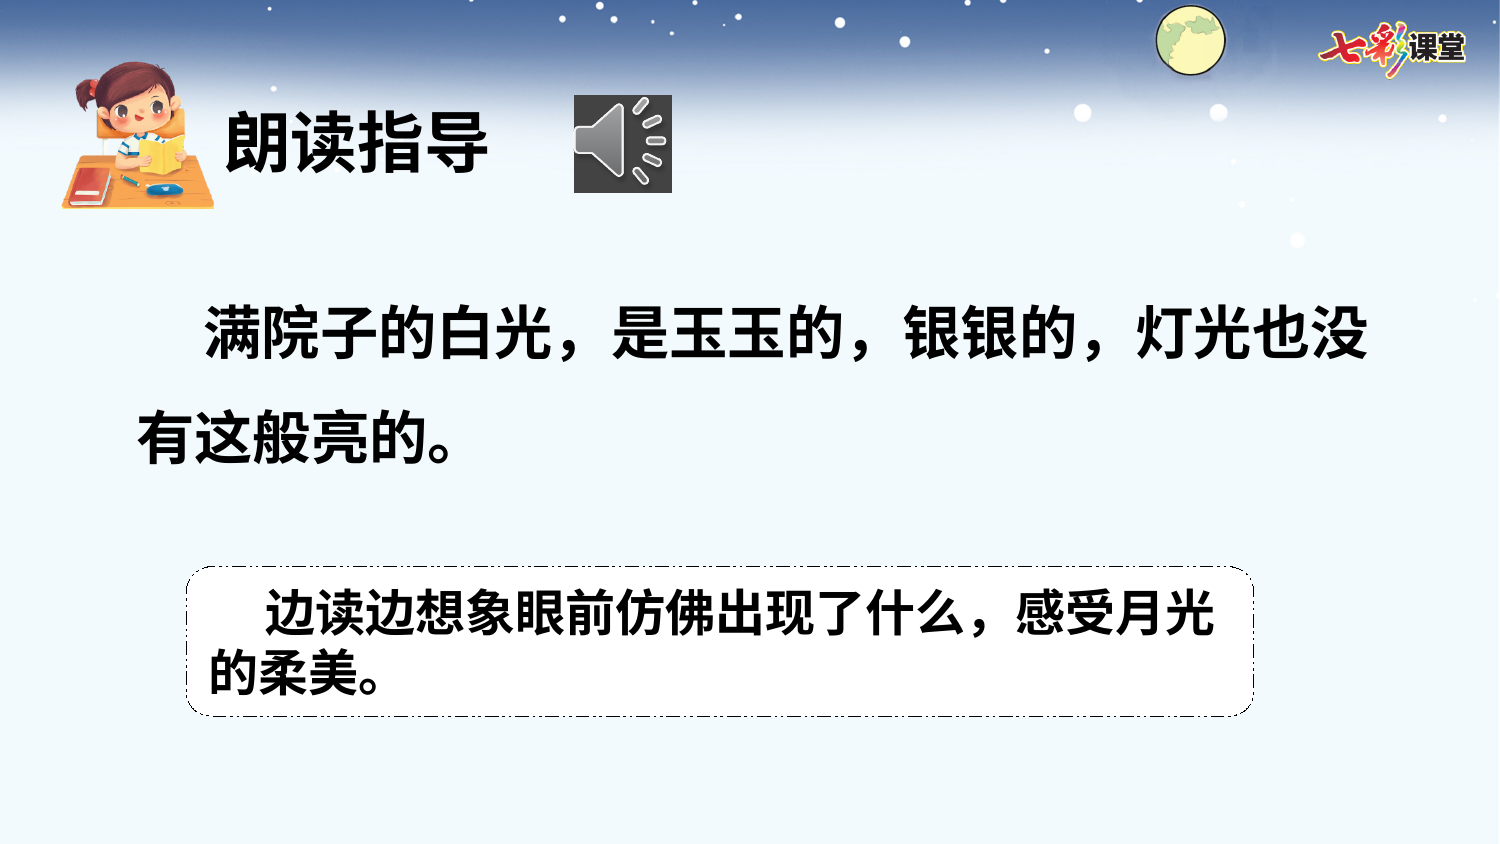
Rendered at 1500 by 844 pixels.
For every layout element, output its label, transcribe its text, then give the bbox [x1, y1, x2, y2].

picture [0, 0, 1500, 844]
text_box 满院子的白光，是玉玉的，银银的，灯光也没有这般亮的。 [121, 253, 1400, 479]
text_box 朗读指导 [224, 93, 571, 189]
text_box 边读边想象眼前仿佛出现了什么，感受月光的柔美。 [186, 566, 1254, 717]
